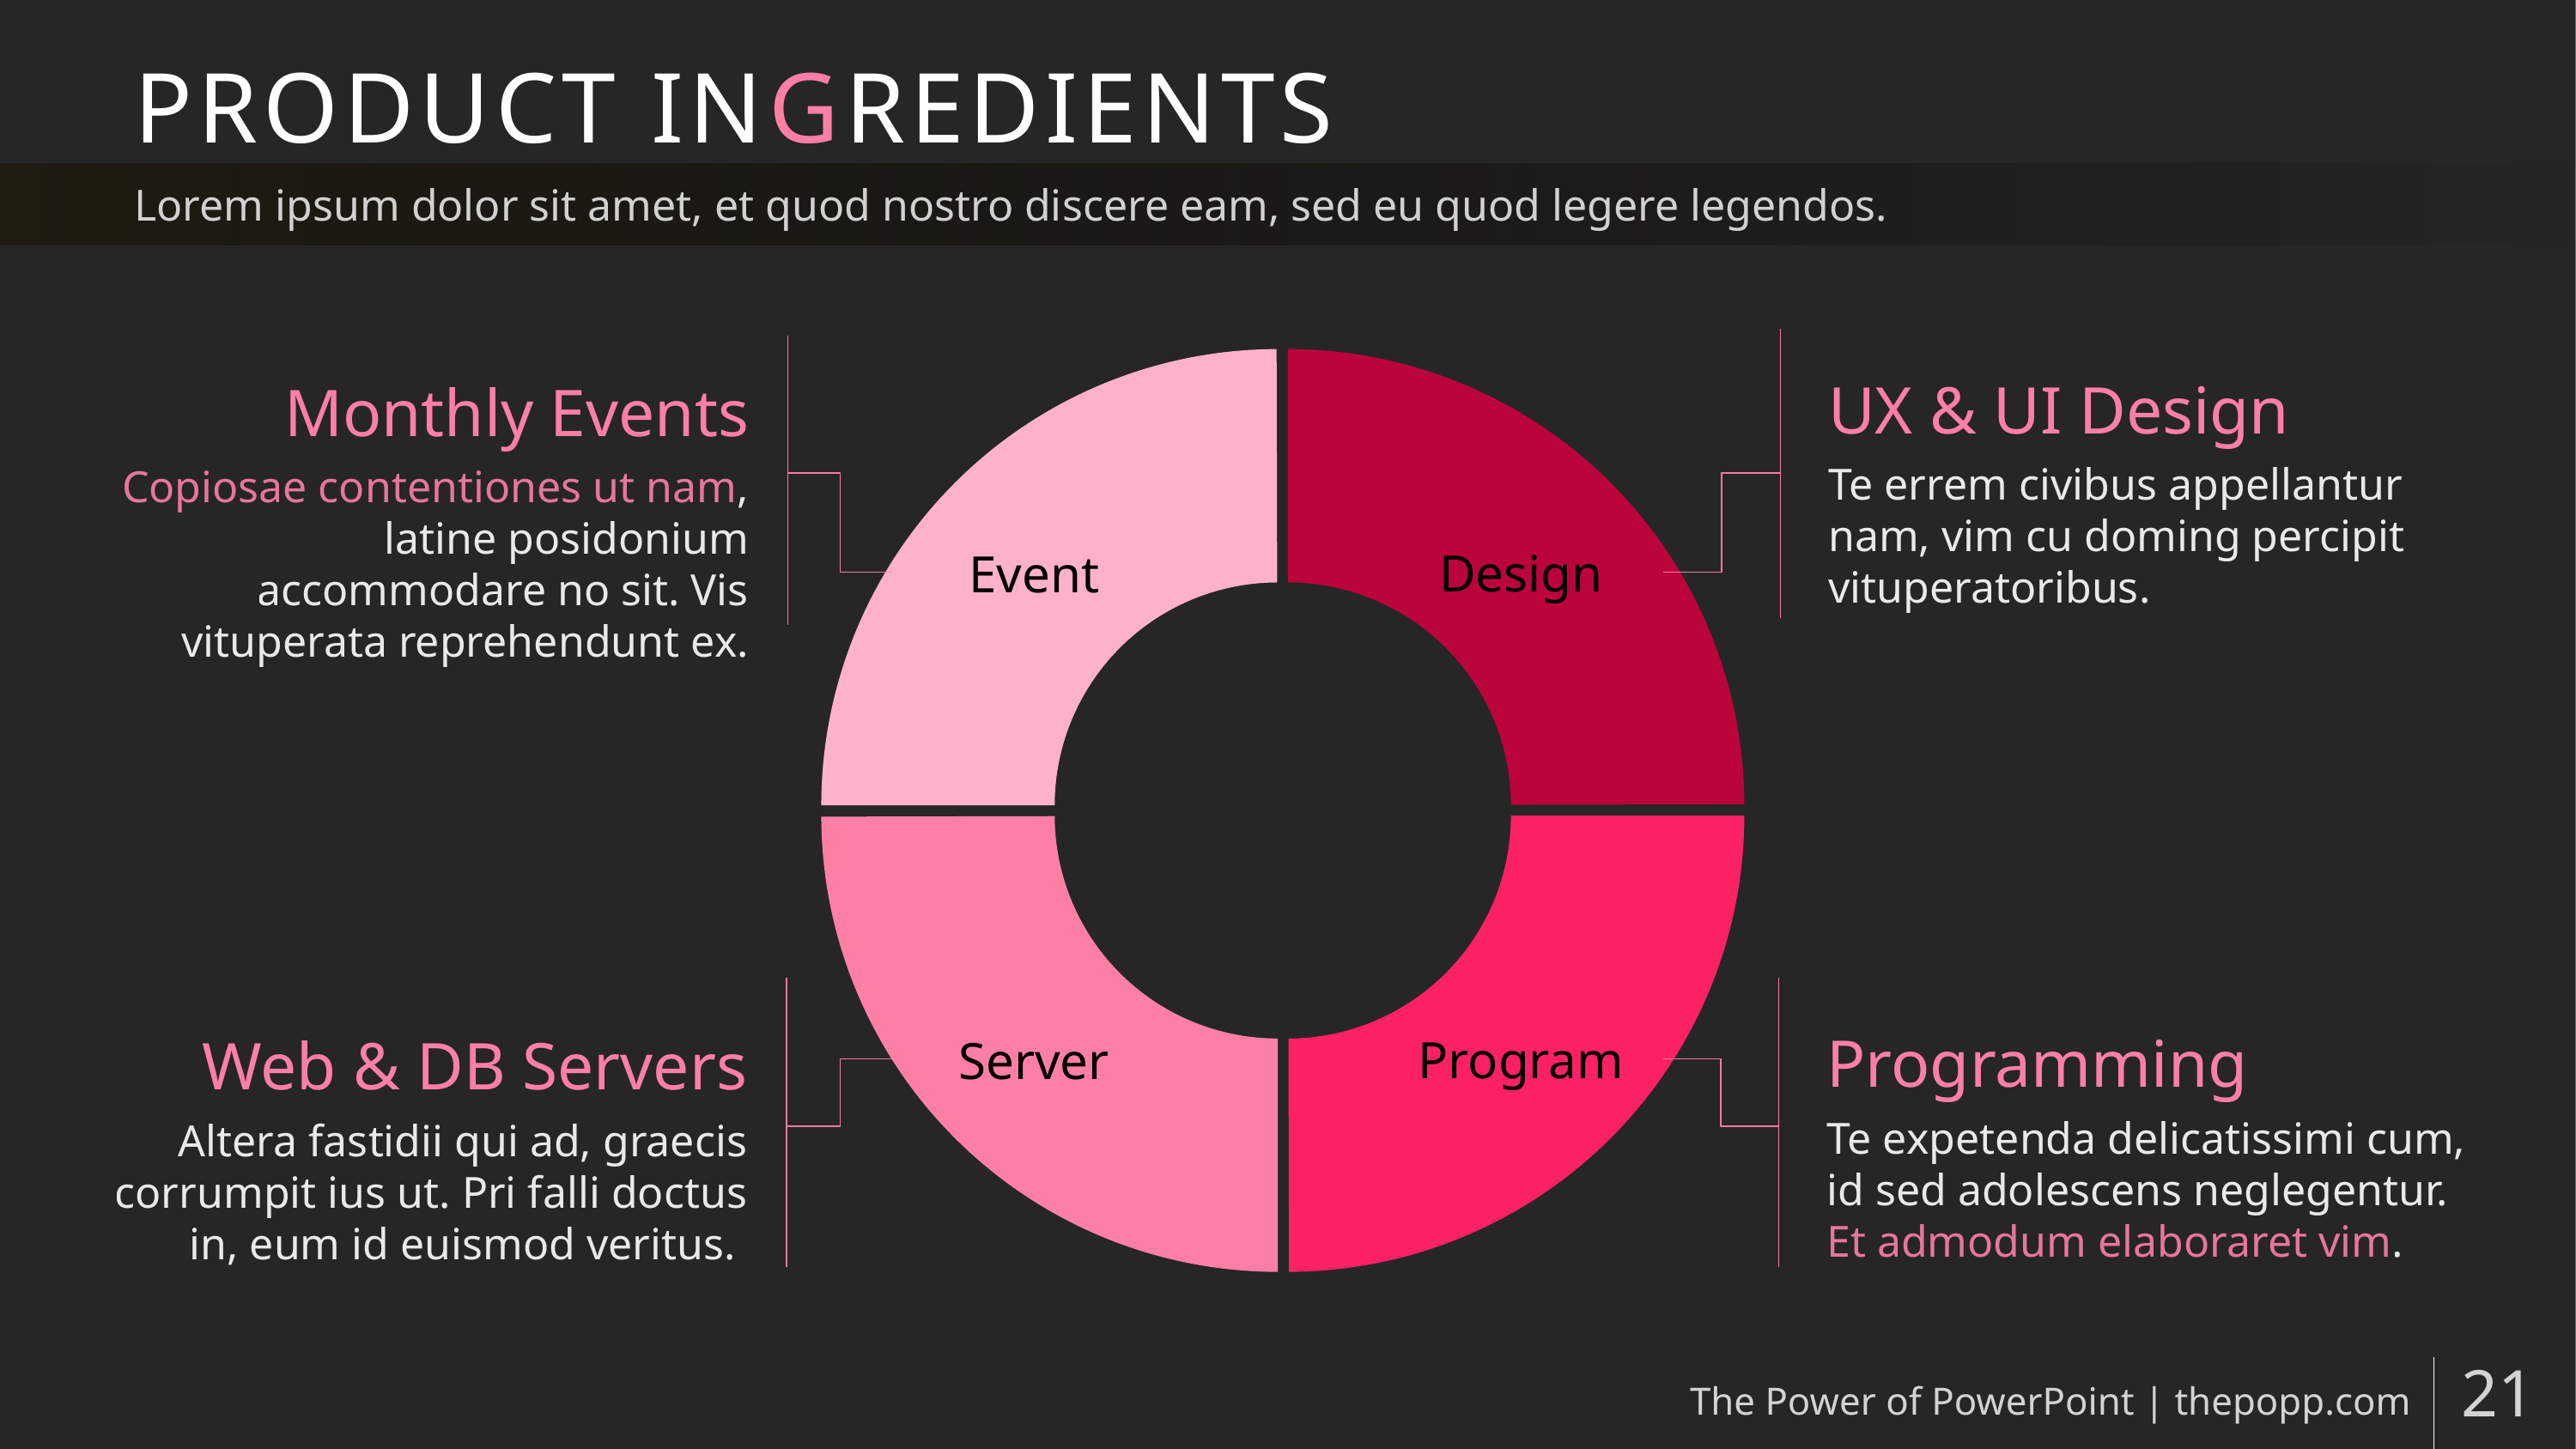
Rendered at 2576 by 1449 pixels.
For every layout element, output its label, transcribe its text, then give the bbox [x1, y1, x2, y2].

list UX & UI Design [1805, 336, 2516, 446]
list Te expetenda delicatissimi cum, id sed adolescens neglegentur. Et admodum elaboraret vim. [1803, 1099, 2514, 1272]
list Program [1379, 1008, 1663, 1110]
list Lorem ipsum dolor sit amet, et quod nostro discere eam, sed eu quod legere legendos. [111, 167, 2404, 248]
list Programming [1803, 990, 2514, 1099]
list Altera fastidii qui ad, graecis corrumpit ius ut. Pri falli doctus in, eum id euismod veritus. [60, 1101, 771, 1275]
footer The Power of PowerPoint | thepopp.com [922, 1356, 2434, 1434]
list Te errem civibus appellantur nam, vim cu doming percipit vituperatoribus. [1805, 446, 2516, 619]
list Copiosae contentiones ut nam, latine posidonium accommodare no sit. Vis vituperata reprehendunt ex. [62, 448, 773, 621]
list Event [892, 521, 1176, 623]
list Web & DB Servers [60, 992, 771, 1101]
title PRODUCT INGREDIENTS [111, 0, 2430, 174]
slide_number 21 [2438, 1357, 2576, 1434]
list Server [892, 1008, 1176, 1110]
list Design [1379, 521, 1663, 623]
list Monthly Events [62, 338, 773, 448]
